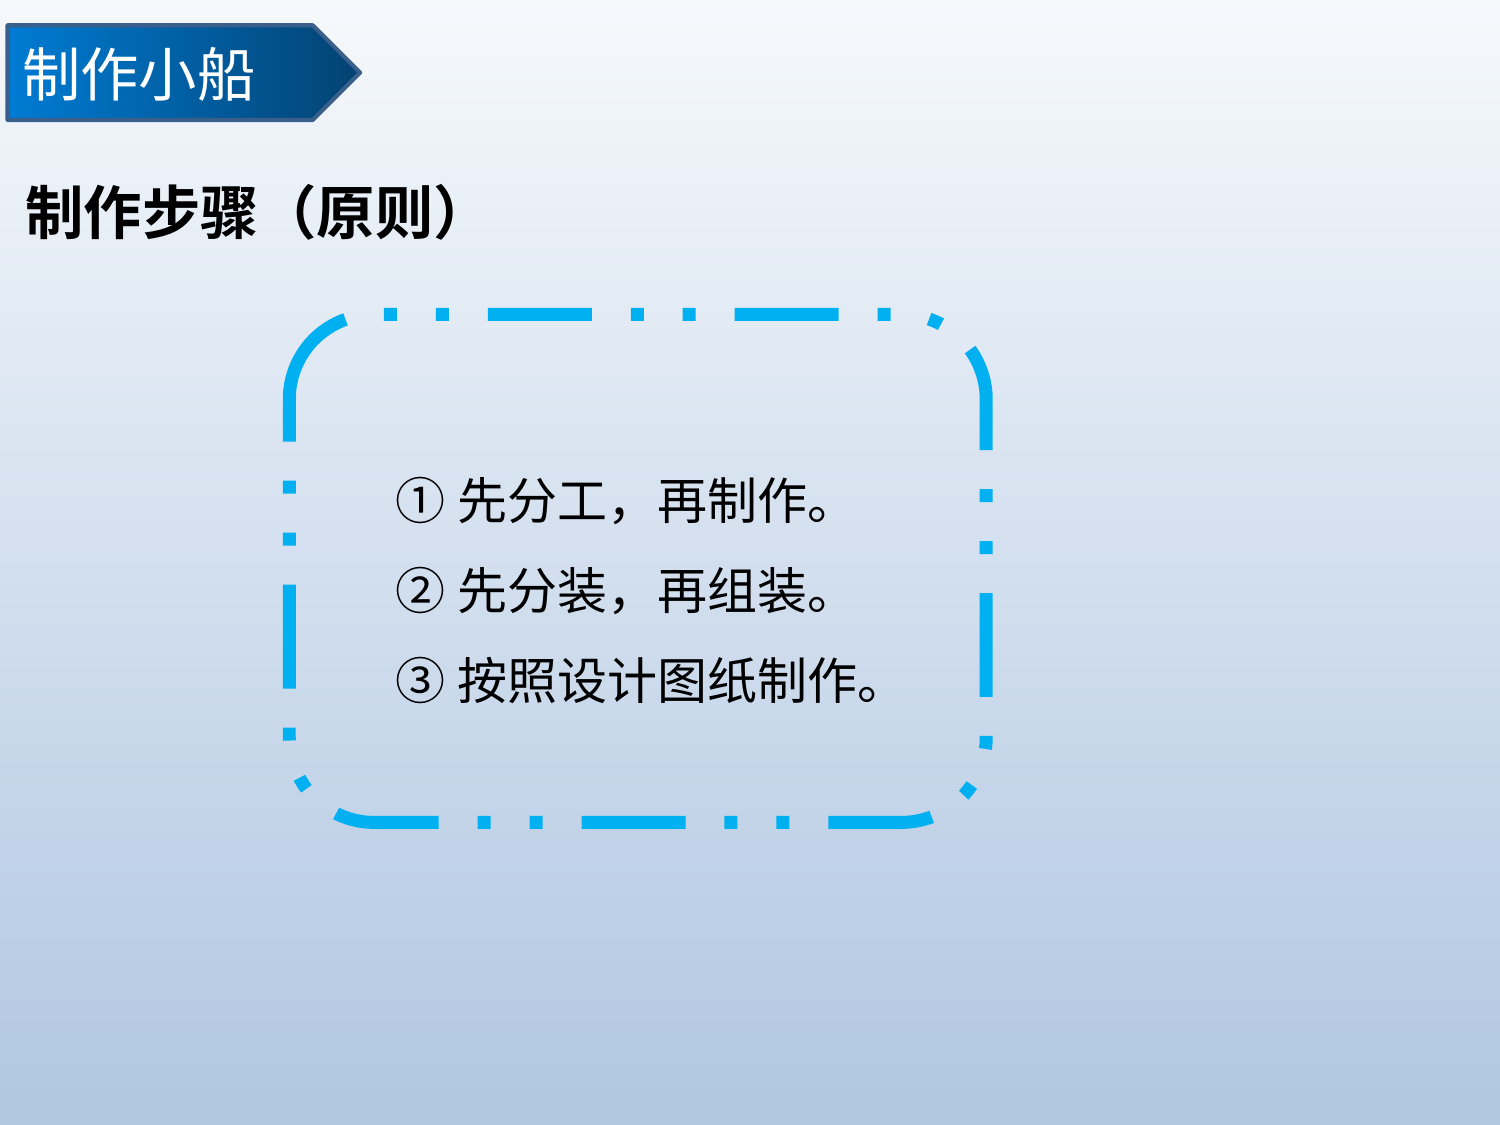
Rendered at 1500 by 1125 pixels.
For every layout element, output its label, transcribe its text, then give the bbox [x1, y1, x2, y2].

text_box 制作步骤（原则） [10, 133, 1381, 254]
text_box ①先分工，再制作。 ②先分装，再组装。 ③按照设计图纸制作。 [336, 432, 1087, 718]
text_box 制作小船 [5, 23, 363, 123]
text_box [289, 314, 987, 823]
